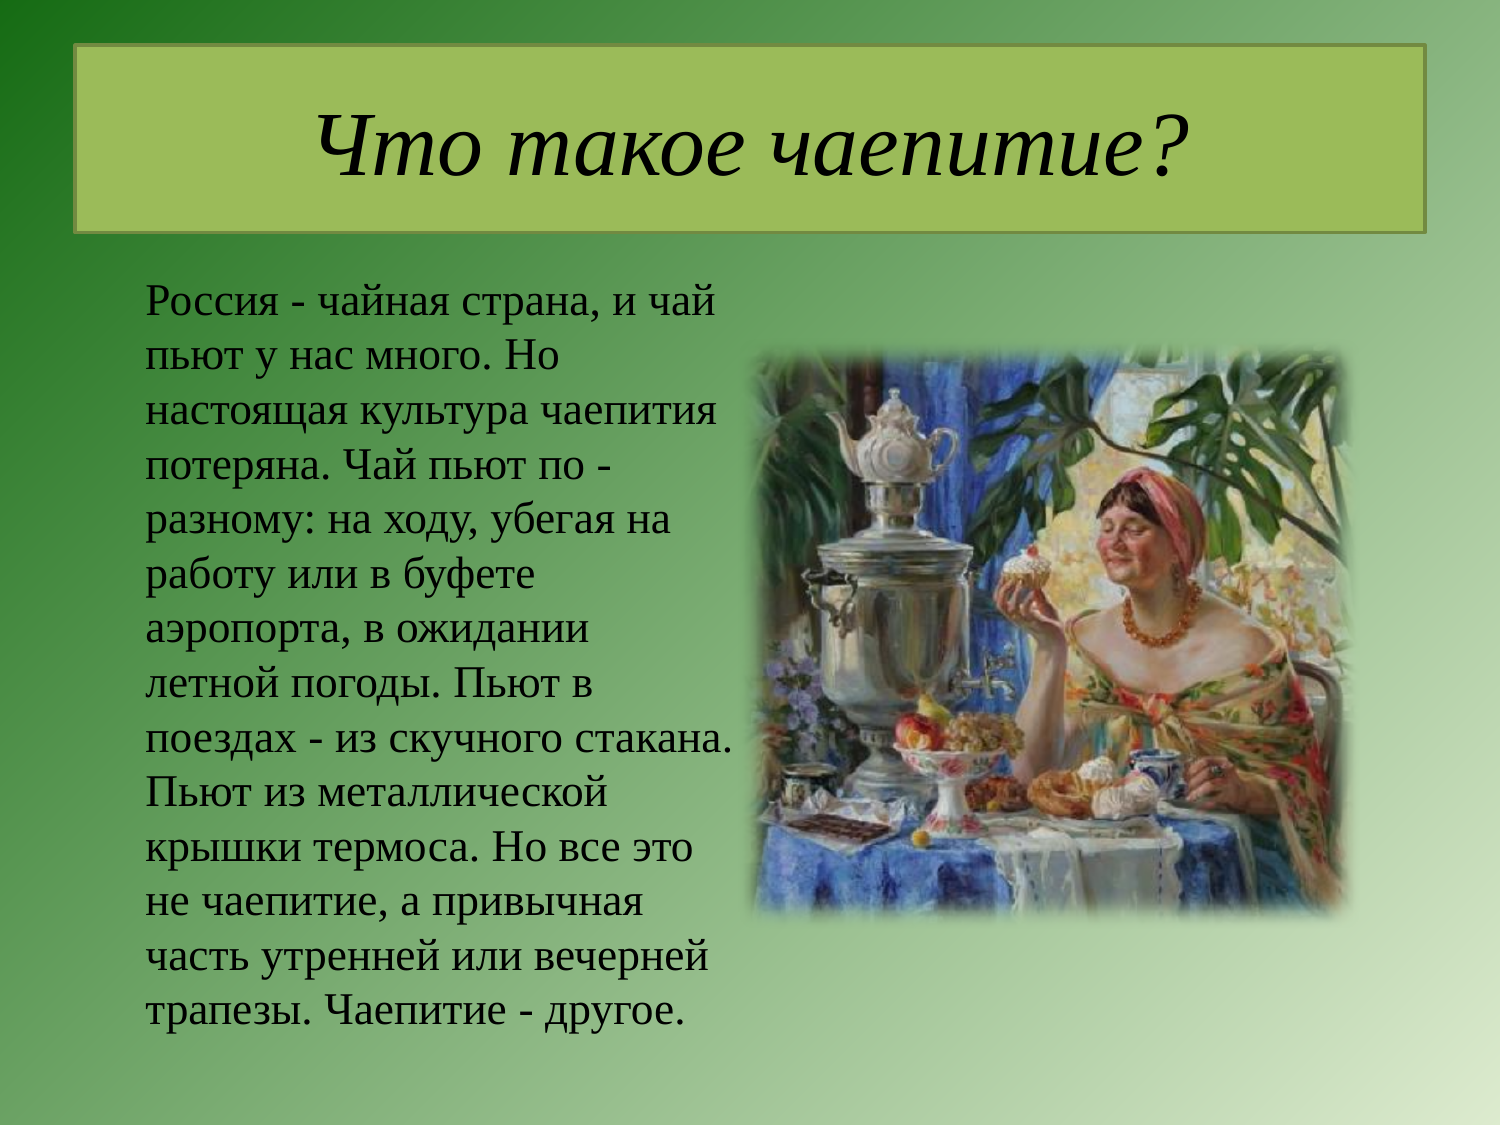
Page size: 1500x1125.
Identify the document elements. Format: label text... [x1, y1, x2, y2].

list Россия - чайная страна, и чай пьют у нас много. Но настоящая культура чаепития потеряна. Чай пьют по - разному: на ходу, убегая на работу или в буфете аэропорта, в ожидании летной погоды. Пьют в поездах - из скучного стакана. Пьют из металлической крышки термоса. Но все это не чаепитие, а привычная часть утренней или вечерней трапезы. Чаепитие - другое. [75, 262, 750, 1083]
title Что такое чаепитие? [73, 43, 1427, 234]
picture [737, 337, 1360, 929]
